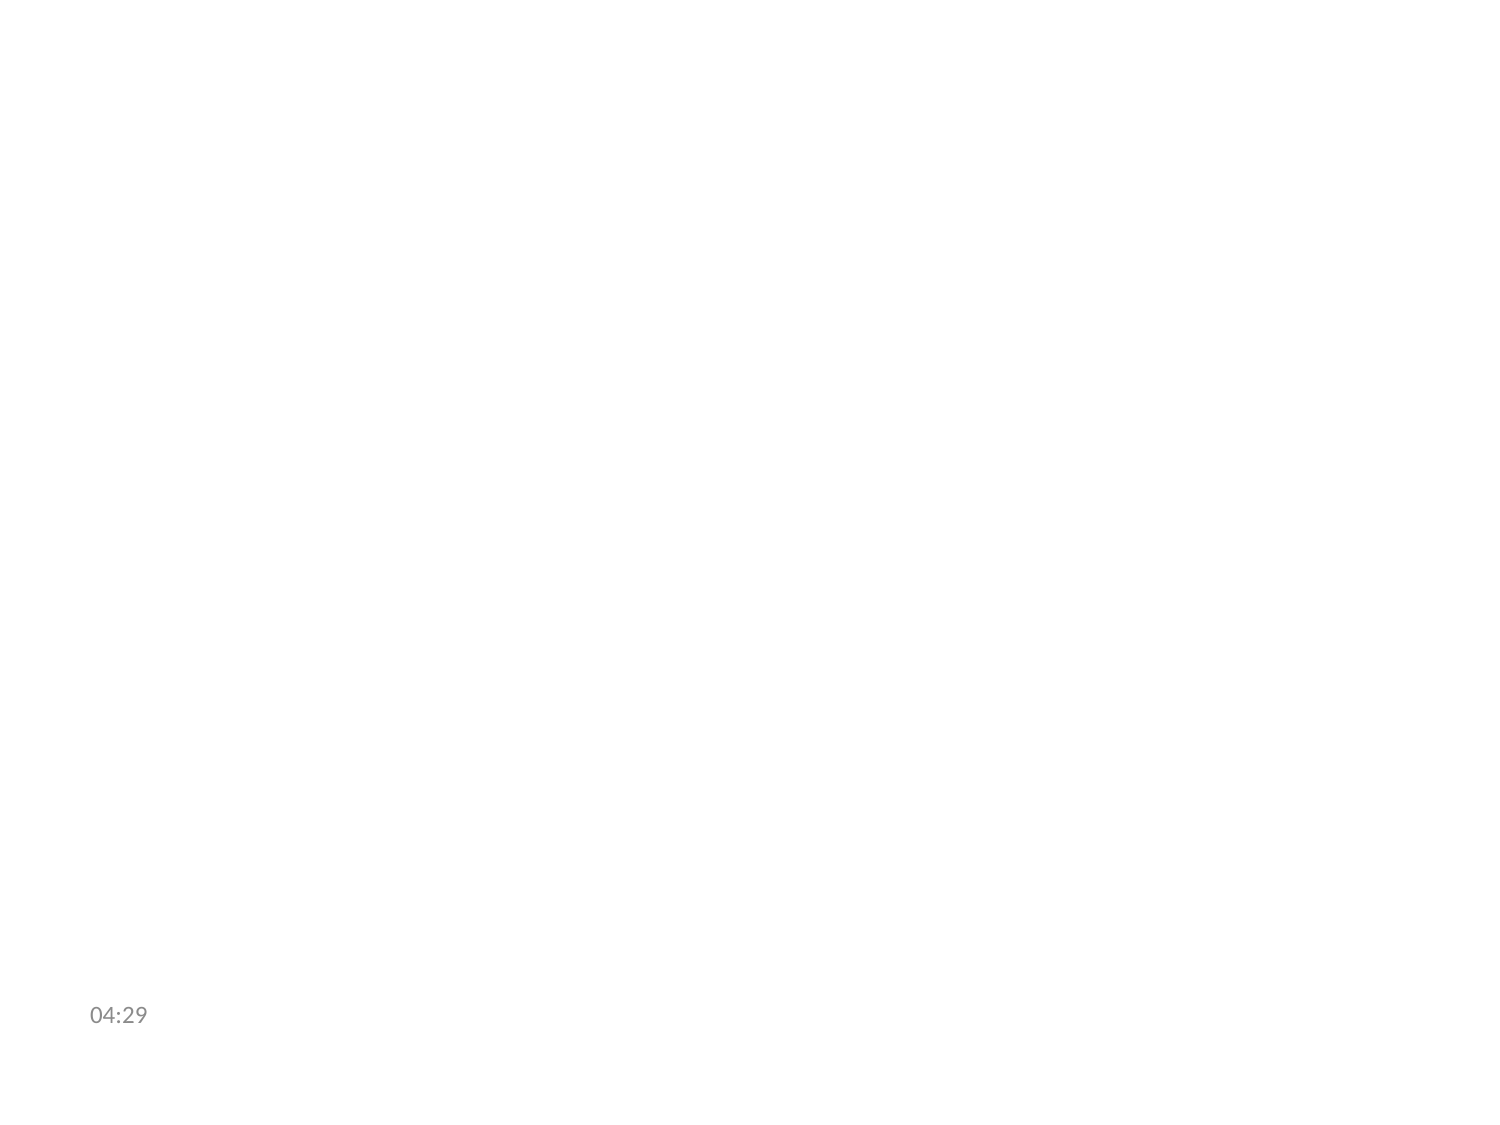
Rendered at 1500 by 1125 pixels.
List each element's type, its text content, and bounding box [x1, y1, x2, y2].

text_box 15:35 [75, 983, 425, 1044]
